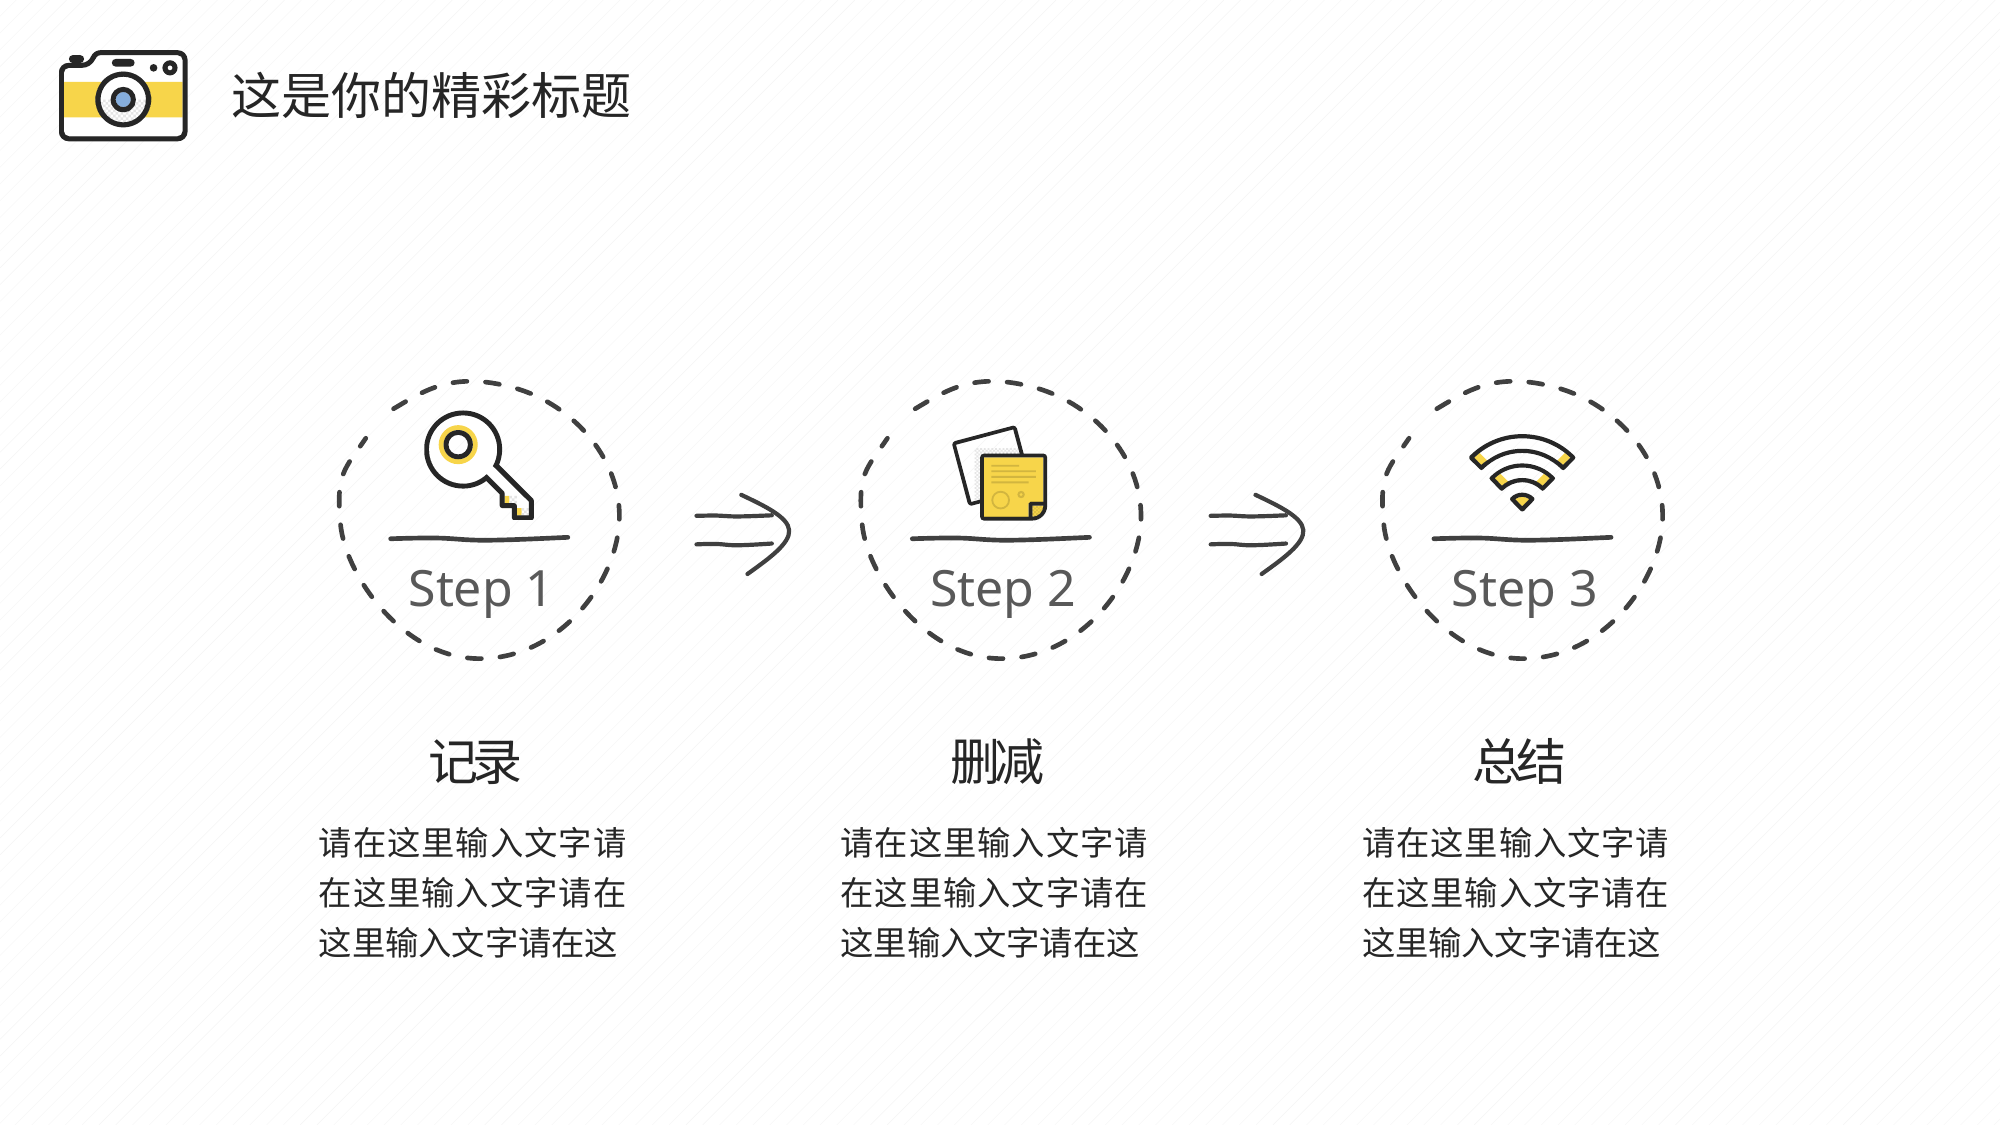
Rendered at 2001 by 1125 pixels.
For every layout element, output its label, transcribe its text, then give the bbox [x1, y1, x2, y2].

text_box 删减 [847, 723, 1148, 798]
text_box [918, 624, 1089, 660]
text_box [1432, 536, 1613, 542]
text_box [859, 380, 1143, 591]
picture [59, 49, 189, 141]
text_box [389, 536, 569, 542]
text_box 请在这里输入文字请在这里输入文字请在这里输入文字请在这 [304, 804, 642, 970]
text_box [338, 380, 621, 592]
text_box [396, 624, 568, 660]
text_box 记录 [325, 723, 626, 798]
picture [952, 425, 1048, 521]
text_box [1439, 624, 1611, 660]
text_box 请在这里输入文字请在这里输入文字请在这里输入文字请在这 [825, 804, 1163, 970]
text_box 这是你的精彩标题 [217, 57, 689, 133]
text_box Step 1 [368, 548, 595, 624]
text_box Step 2 [889, 548, 1117, 624]
picture [1469, 434, 1576, 512]
text_box Step 3 [1411, 548, 1639, 624]
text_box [696, 494, 790, 574]
picture [424, 410, 535, 520]
text_box 请在这里输入文字请在这里输入文字请在这里输入文字请在这 [1347, 804, 1685, 970]
text_box [1381, 380, 1664, 592]
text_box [1210, 494, 1304, 574]
text_box 总结 [1369, 723, 1669, 798]
text_box [911, 536, 1091, 542]
